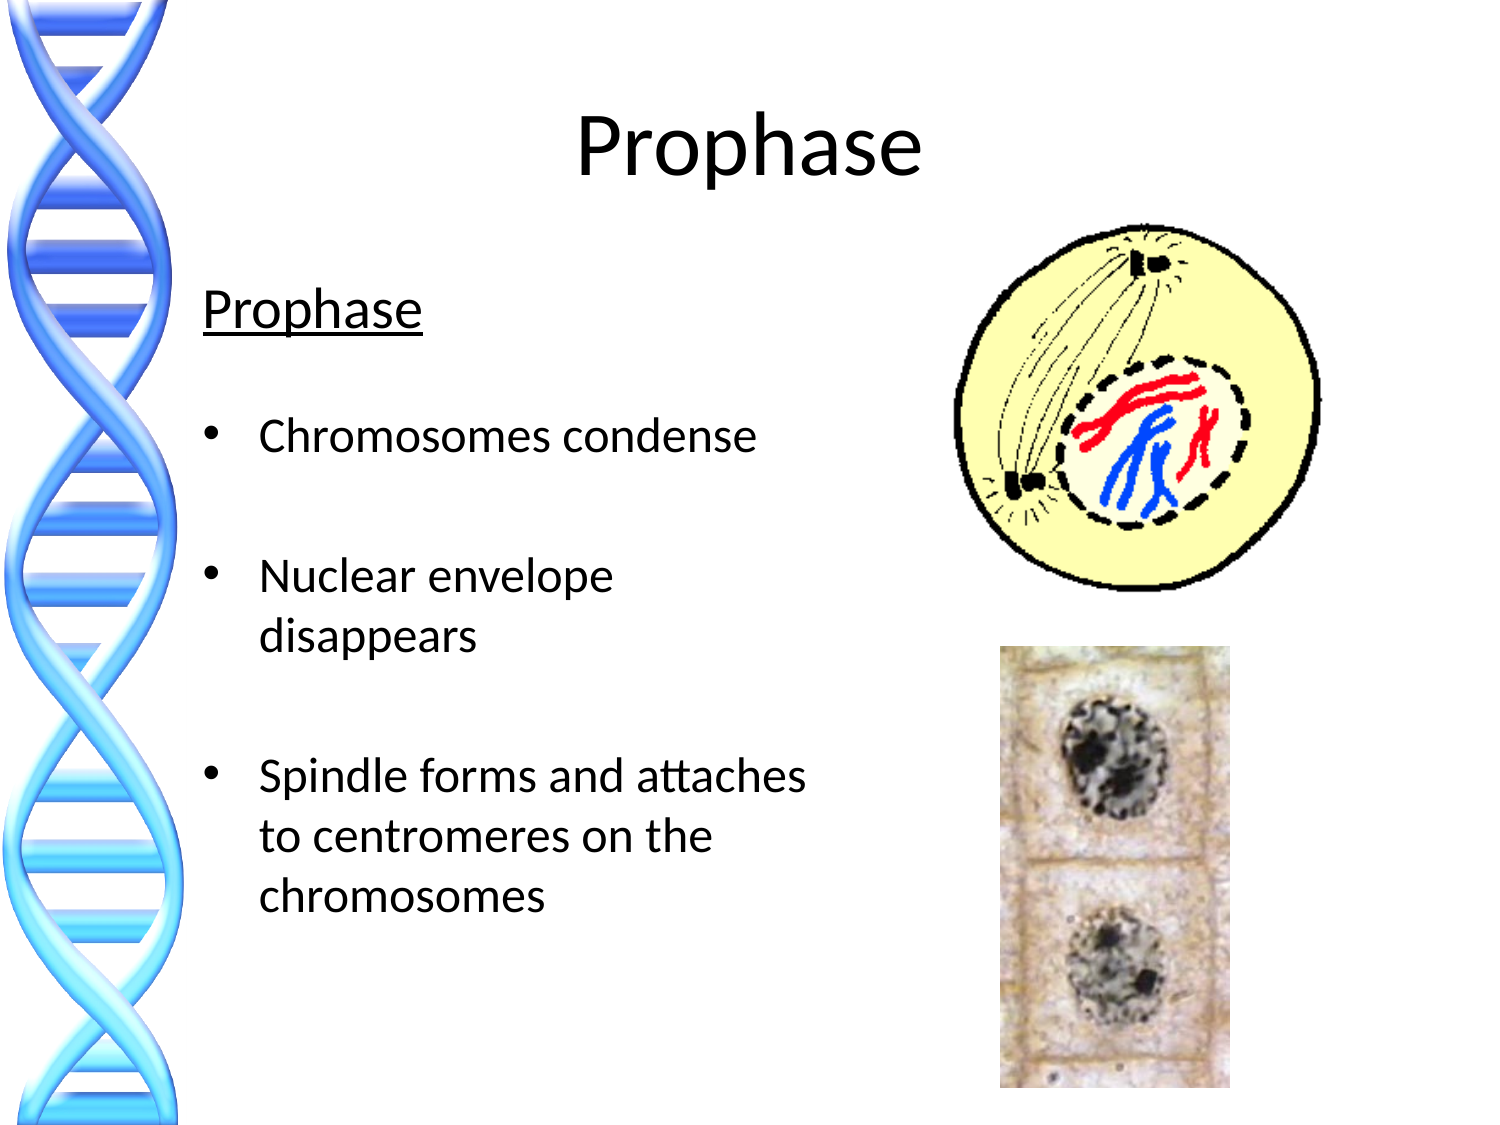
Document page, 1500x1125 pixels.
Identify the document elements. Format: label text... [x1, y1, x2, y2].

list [1000, 645, 1230, 1088]
picture [0, 0, 186, 1125]
title Prophase [190, 44, 1426, 233]
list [899, 193, 1376, 622]
list Prophase Chromosomes condense Nuclear envelope disappears Spindle forms and attaches to centromeres on the chromosomes [190, 262, 838, 1063]
